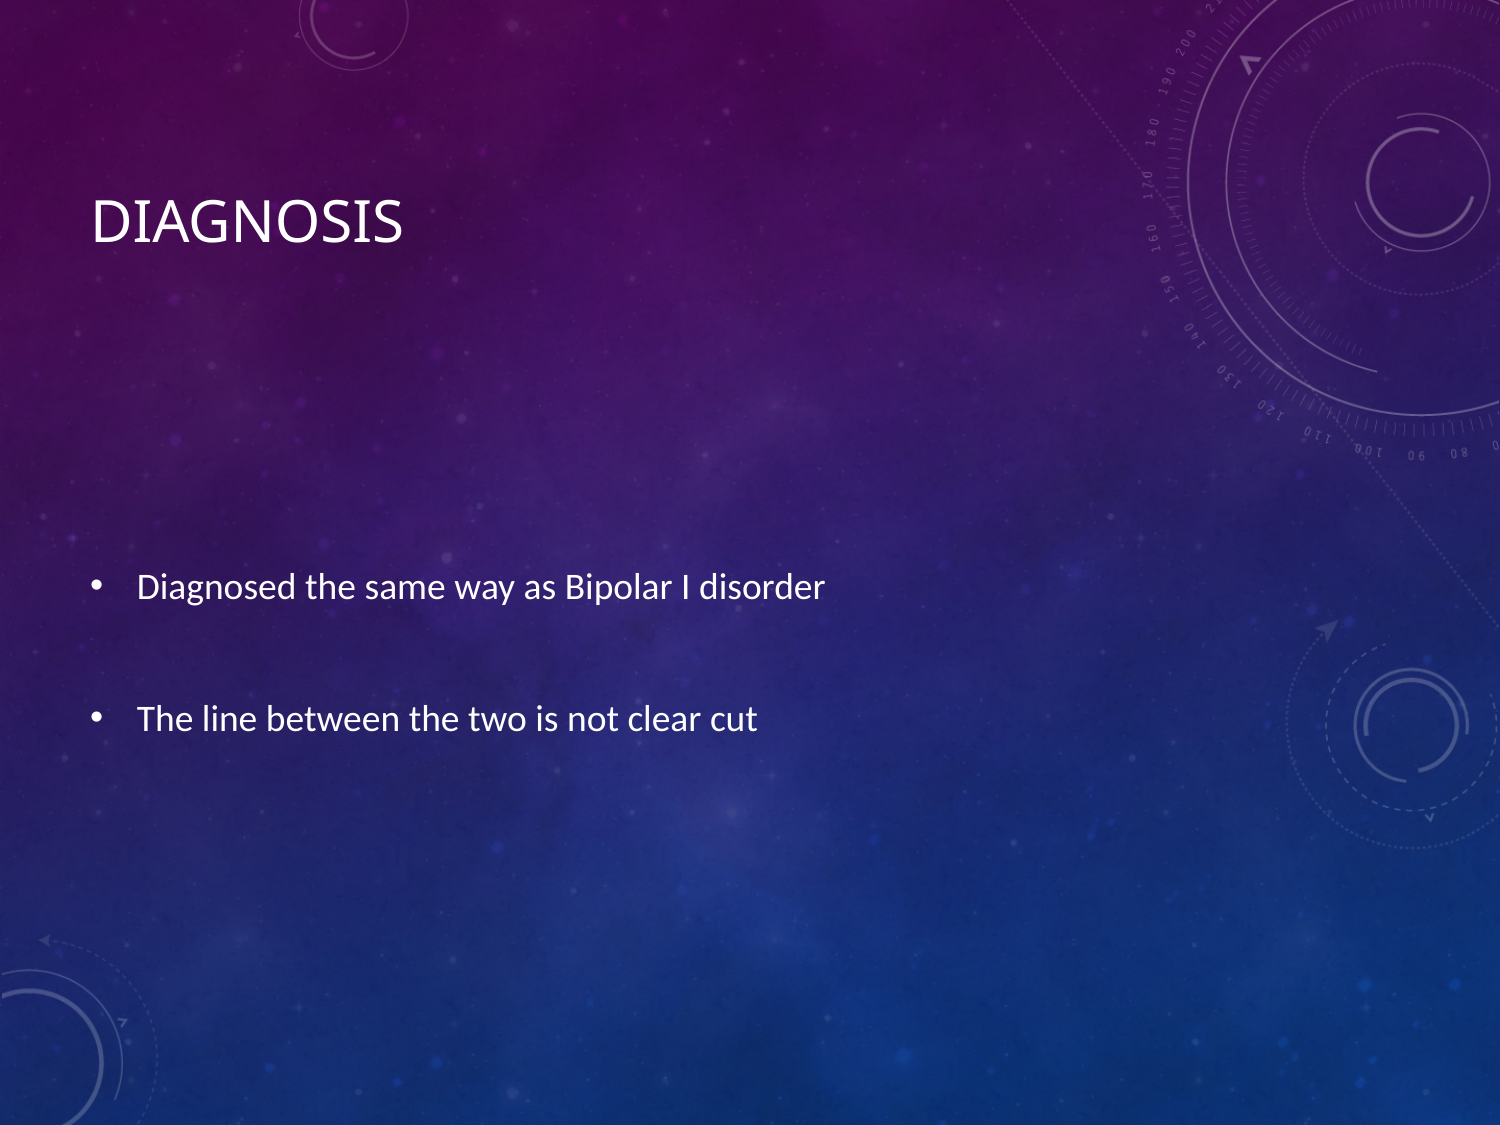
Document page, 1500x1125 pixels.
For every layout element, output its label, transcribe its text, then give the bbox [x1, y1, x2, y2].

picture [0, 0, 1500, 1125]
list Diagnosed the same way as Bipolar I disorder The line between the two is not clear cut [75, 351, 1350, 950]
title Diagnosis [75, 99, 1350, 339]
